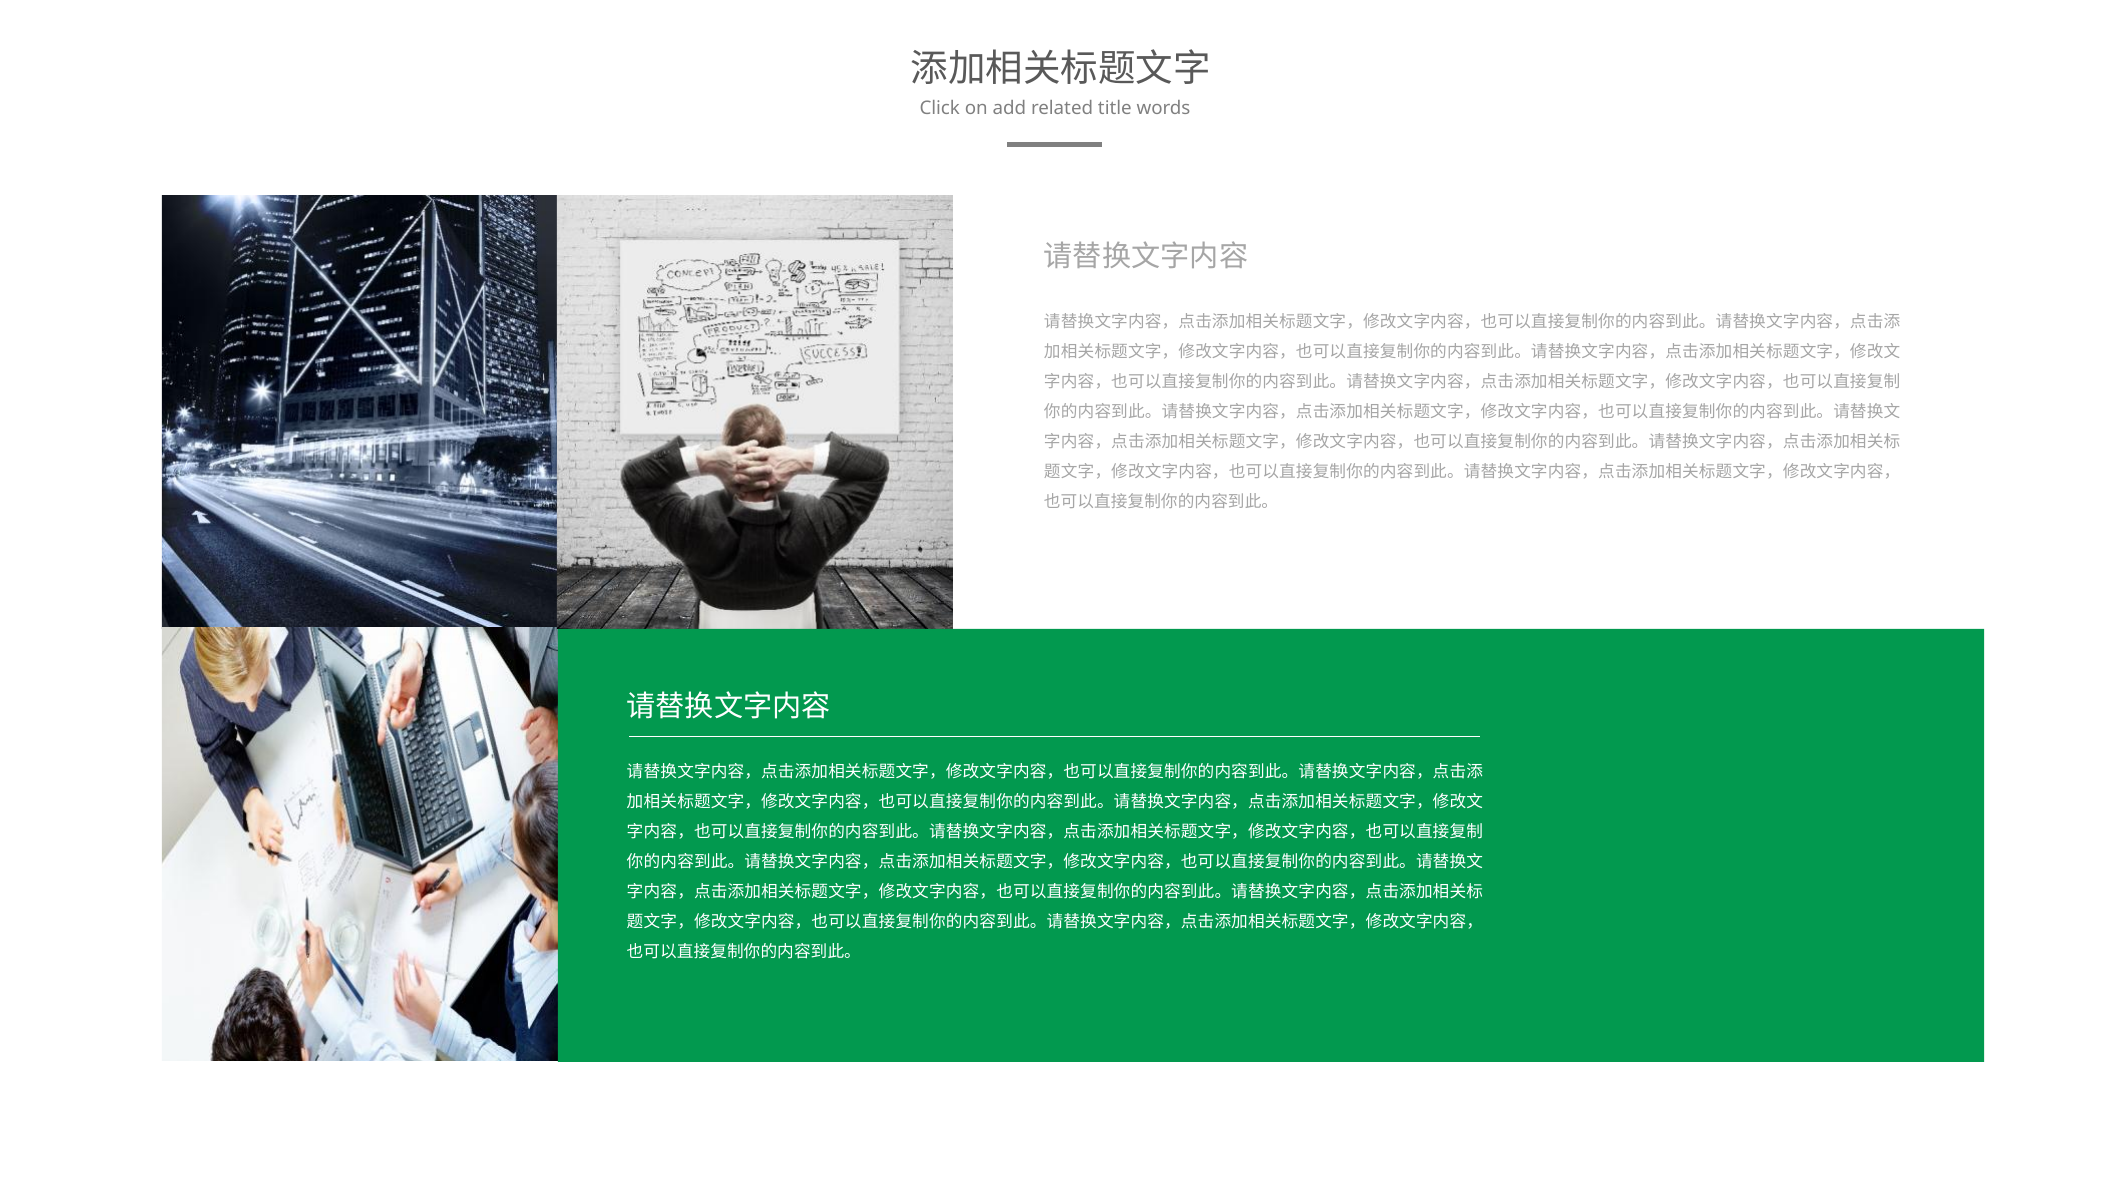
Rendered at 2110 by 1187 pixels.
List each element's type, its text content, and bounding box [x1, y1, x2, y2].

text_box 请替换文字内容 [610, 679, 916, 739]
text_box 请替换文字内容，点击添加相关标题文字，修改文字内容，也可以直接复制你的内容到此。请替换文字内容，点击添加相关标题文字，修改文字内容，也可以直接复制你的内容到此。请替换文字内容，点击添加相关标题文字，修改文字内容，也可以直接复制你的内容到此。请替换文字内容，点击添加相关标题文字，修改文字内容，也可以直接复制你的内容到此。请替换文字内容，点击添加相关标题文字，修改文字内容，也可以直接复制你的内容到此。请替换文字内容，点击添加相关标题文字，修改文字内容，也可以直接复制你的内容到此。请替换文字内容，点击添加相关标题文字，修改文字内容，也可以直接复制你的内容到此。请替换文字内容，点击添加相关标题文字，修改文字内容，也可以直接复制你的内容到此。 [610, 743, 1500, 987]
text_box [556, 195, 954, 630]
text_box [161, 627, 557, 1062]
text_box [161, 195, 556, 627]
text_box 请替换文字内容，点击添加相关标题文字，修改文字内容，也可以直接复制你的内容到此。请替换文字内容，点击添加相关标题文字，修改文字内容，也可以直接复制你的内容到此。请替换文字内容，点击添加相关标题文字，修改文字内容，也可以直接复制你的内容到此。请替换文字内容，点击添加相关标题文字，修改文字内容，也可以直接复制你的内容到此。请替换文字内容，点击添加相关标题文字，修改文字内容，也可以直接复制你的内容到此。请替换文字内容，点击添加相关标题文字，修改文字内容，也可以直接复制你的内容到此。请替换文字内容，点击添加相关标题文字，修改文字内容，也可以直接复制你的内容到此。请替换文字内容，点击添加相关标题文字，修改文字内容，也可以直接复制你的内容到此。 [1028, 293, 1917, 537]
text_box Click on add related title words [877, 89, 1232, 124]
text_box [557, 628, 1985, 1062]
text_box 添加相关标题文字 [877, 37, 1245, 95]
text_box 请替换文字内容 [1027, 229, 1333, 289]
